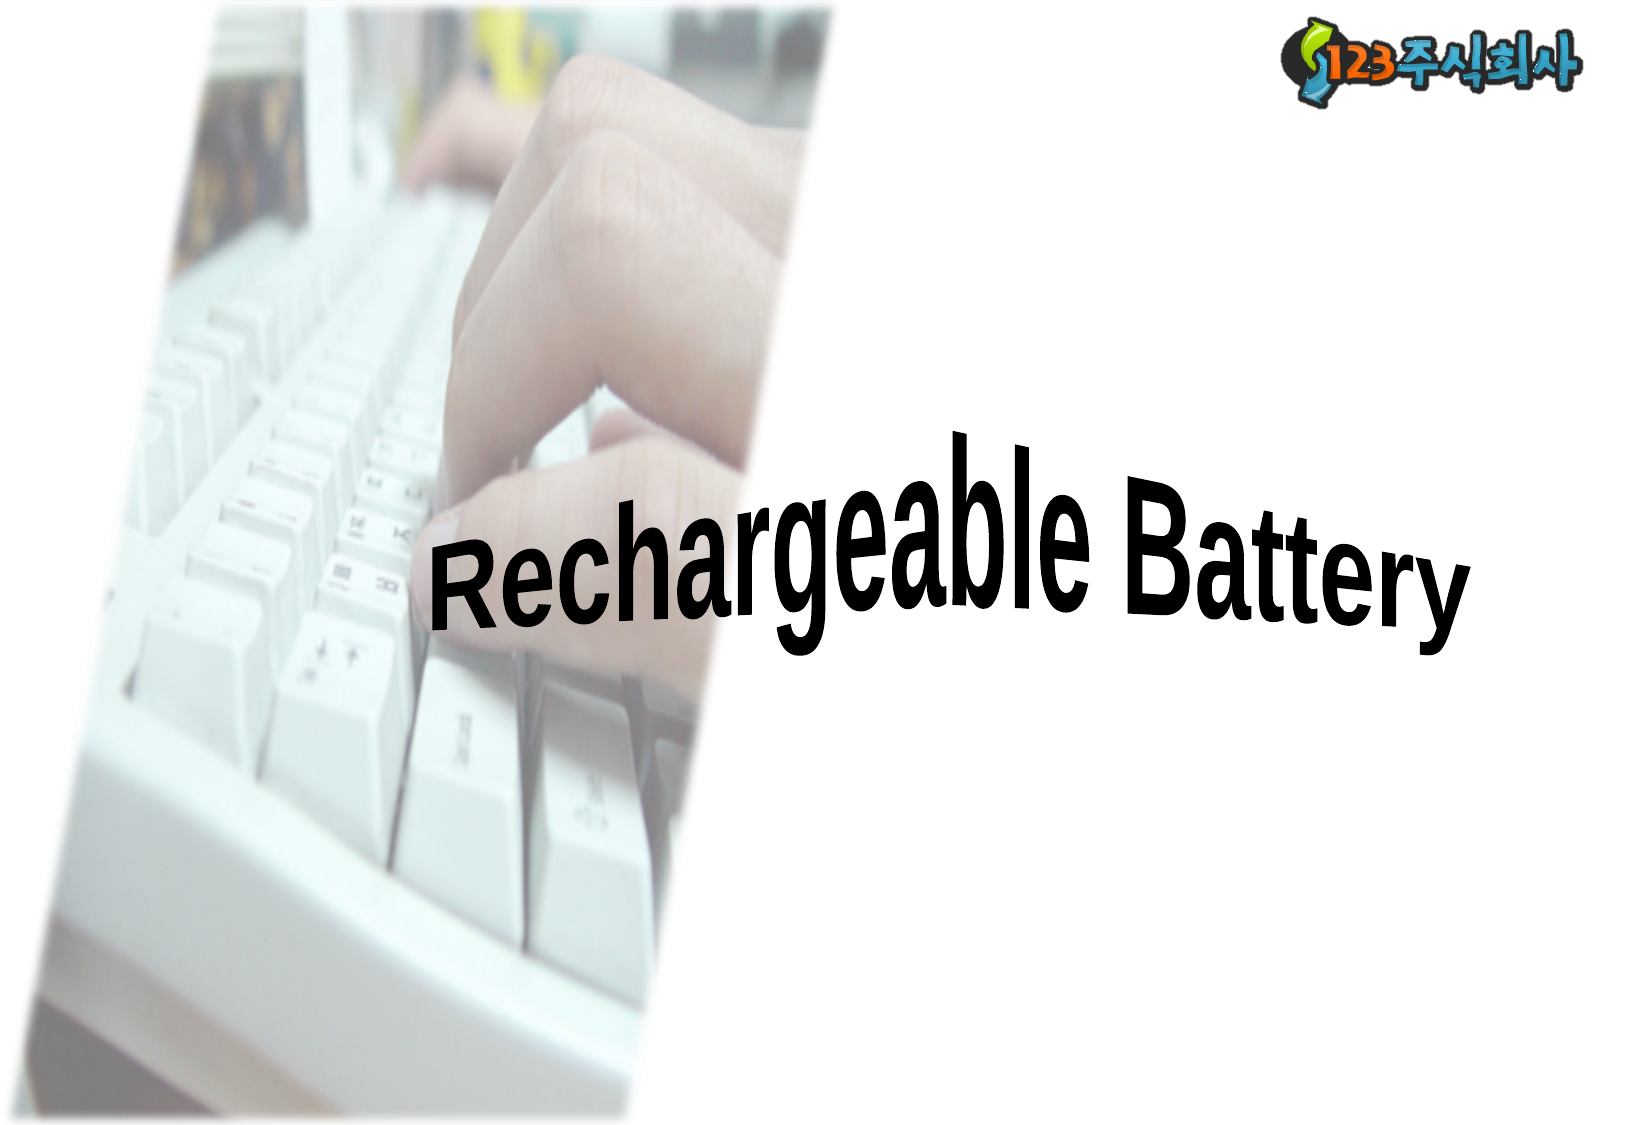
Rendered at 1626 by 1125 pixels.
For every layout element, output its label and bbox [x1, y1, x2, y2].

text_box [21, 16, 822, 1110]
picture [1266, 0, 1596, 123]
